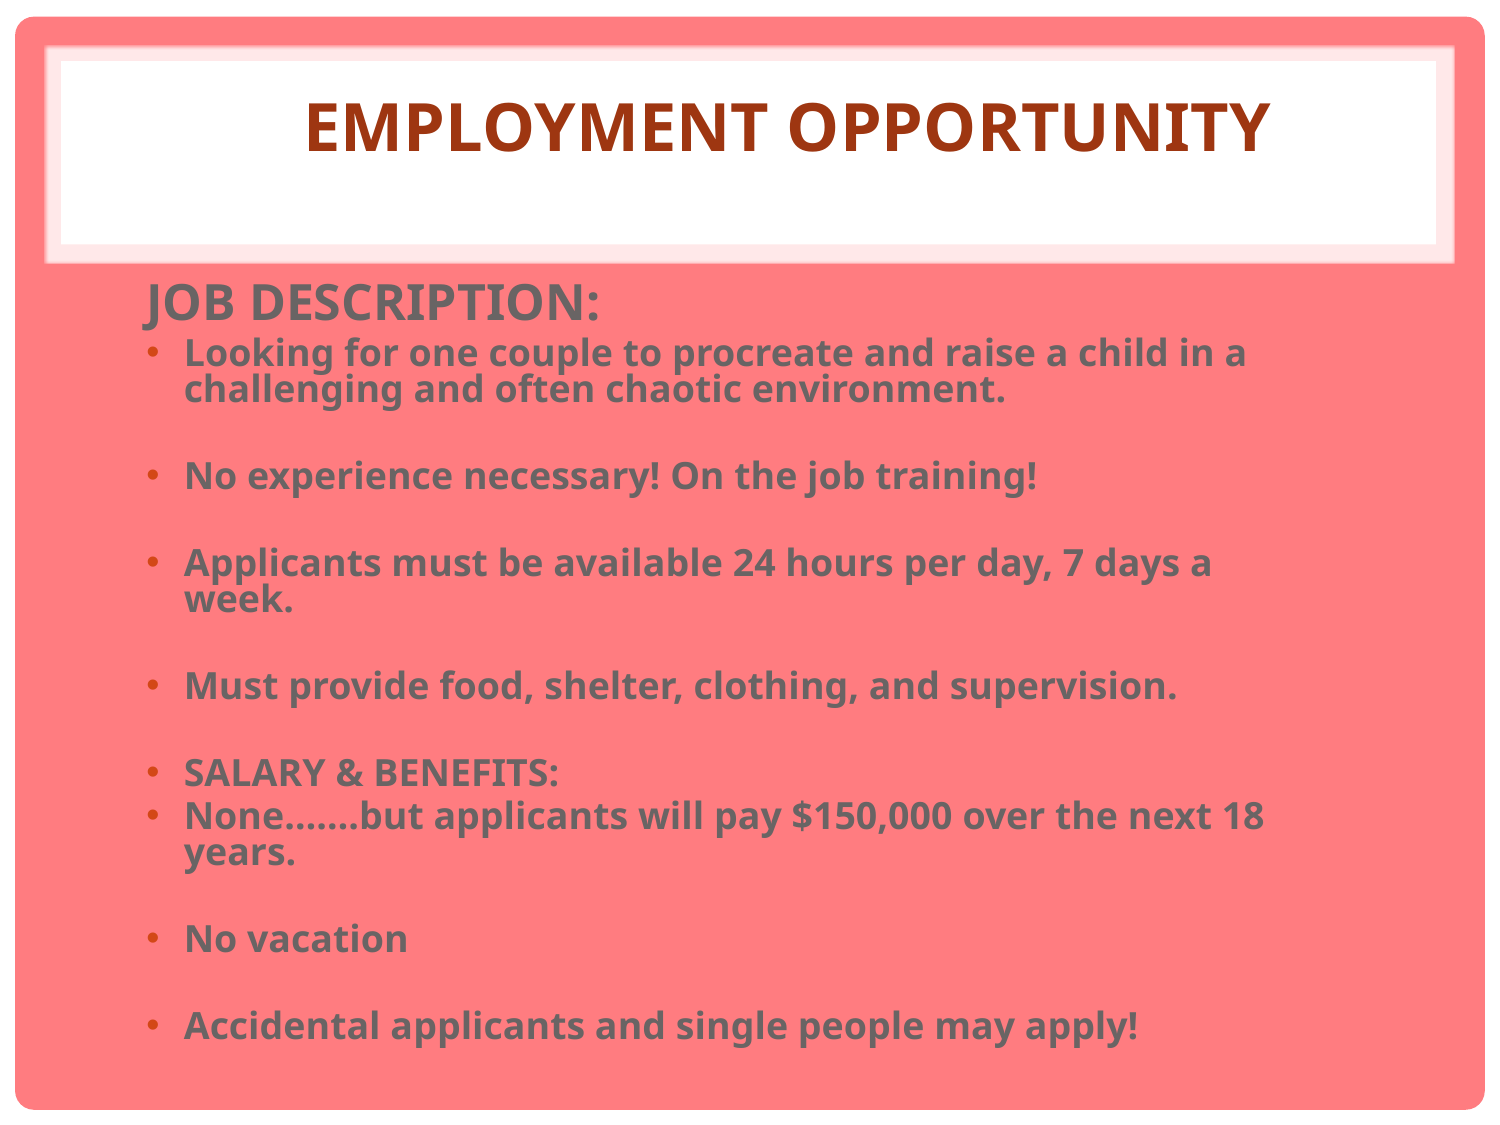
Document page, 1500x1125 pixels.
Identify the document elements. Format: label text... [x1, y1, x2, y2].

list JOB DESCRIPTION: Looking for one couple to procreate and raise a child in a challenging and often chaotic environment. No experience necessary! On the job training! Applicants must be available 24 hours per day, 7 days a week. Must provide food, shelter, clothing, and supervision. SALARY & BENEFITS: None…….but applicants will pay $150,000 over the next 18 years. No vacation Accidental applicants and single people may apply! [112, 275, 1338, 1080]
title Employment Opportunity [112, 50, 1463, 200]
